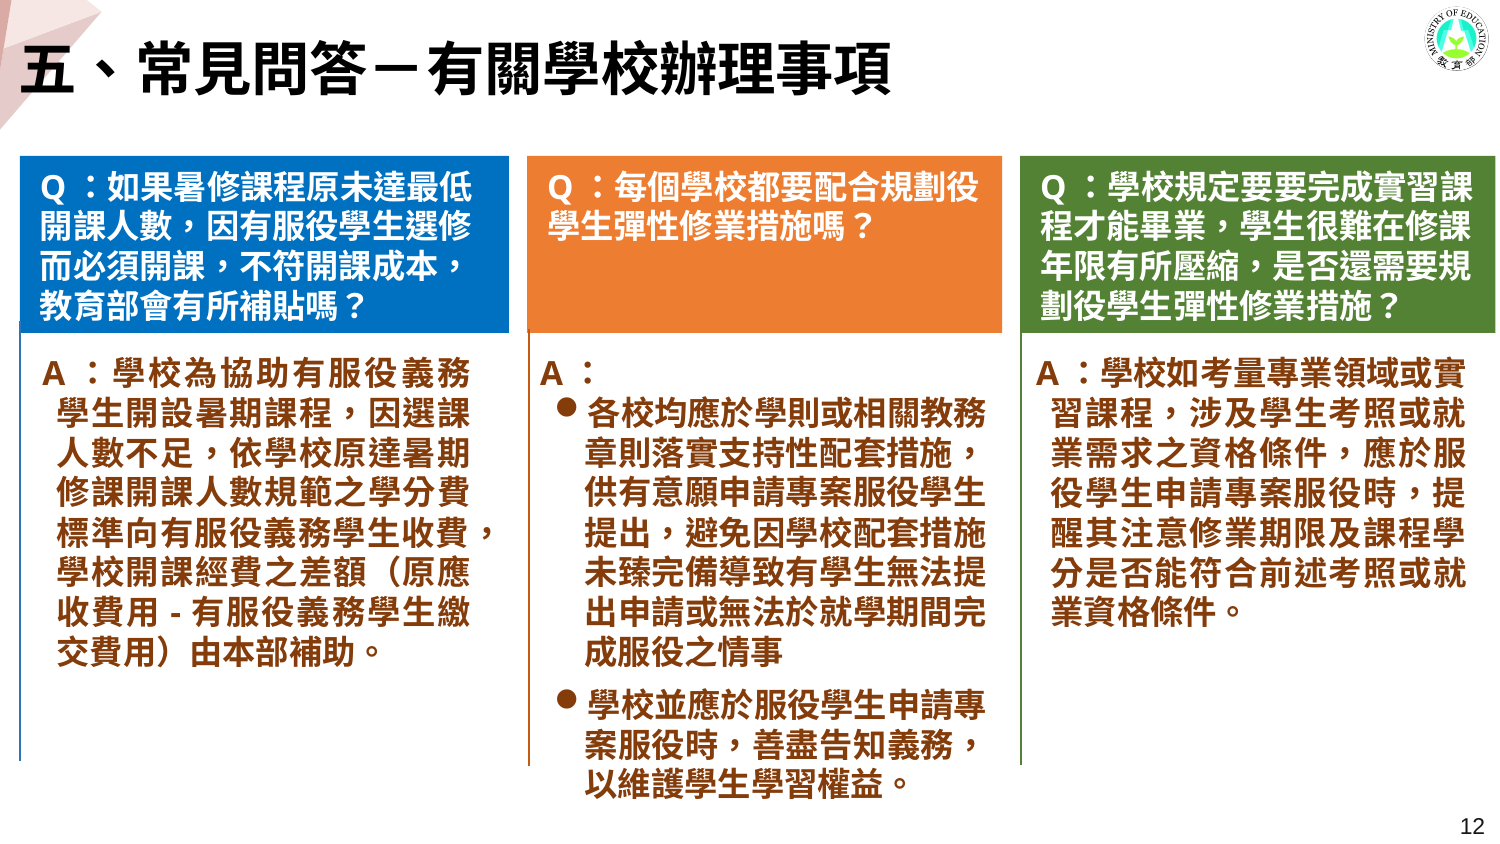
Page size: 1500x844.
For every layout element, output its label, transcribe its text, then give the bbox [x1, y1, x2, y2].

picture [1429, 6, 1489, 61]
title 五、常見問答－有關學校辦理事項 [102, 22, 1480, 120]
text_box A： 各校均應於學則或相關教務章則落實支持性配套措施，供有意願申請專案服役學生提出，避免因學校配套措施未臻完備導致有學生無法提出申請或無法於就學期間完成服役之情事 學校並應於服役學生申請專案服役時，善盡告知義務，以維護學生學習權益。 [525, 344, 1003, 811]
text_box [1020, 155, 1496, 765]
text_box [0, 0, 102, 130]
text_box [19, 155, 509, 761]
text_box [526, 155, 1003, 766]
